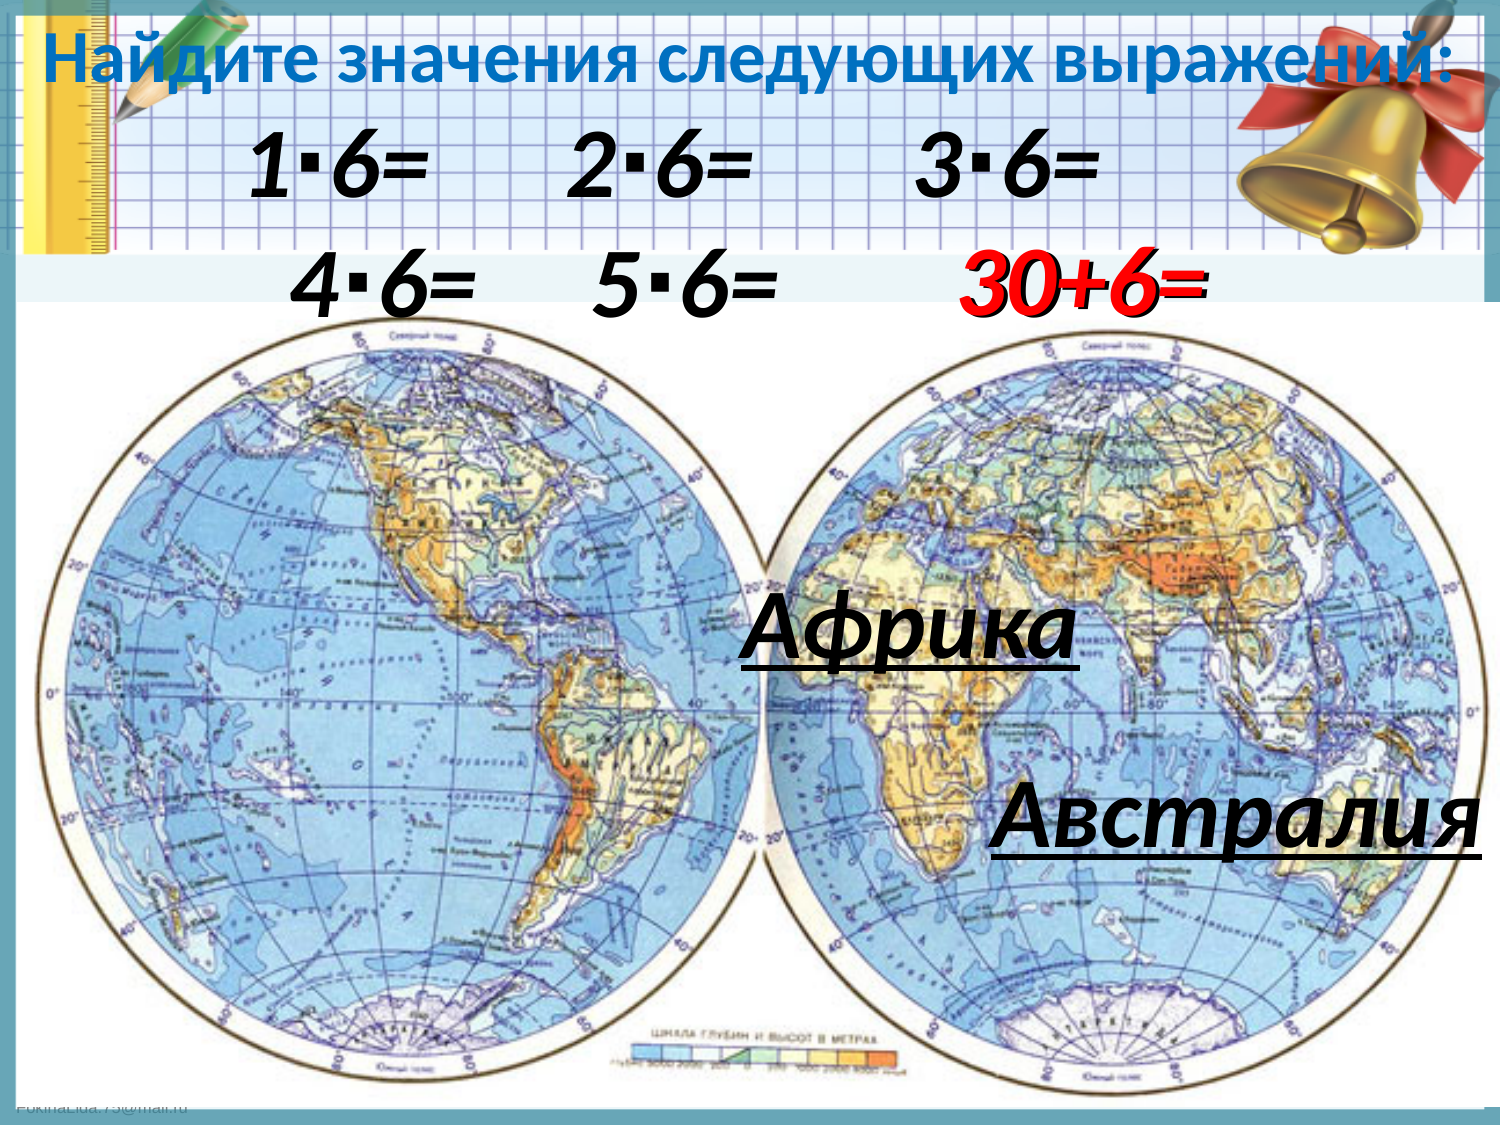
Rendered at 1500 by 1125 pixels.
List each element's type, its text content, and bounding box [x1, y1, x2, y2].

text_box Найдите значения следующих выражений: 1∙6= 2∙6= 3∙6= 4∙6= 5∙6= 30+6= [0, 0, 1500, 345]
text_box 30+6= [940, 208, 1222, 300]
picture [17, 302, 1500, 1107]
